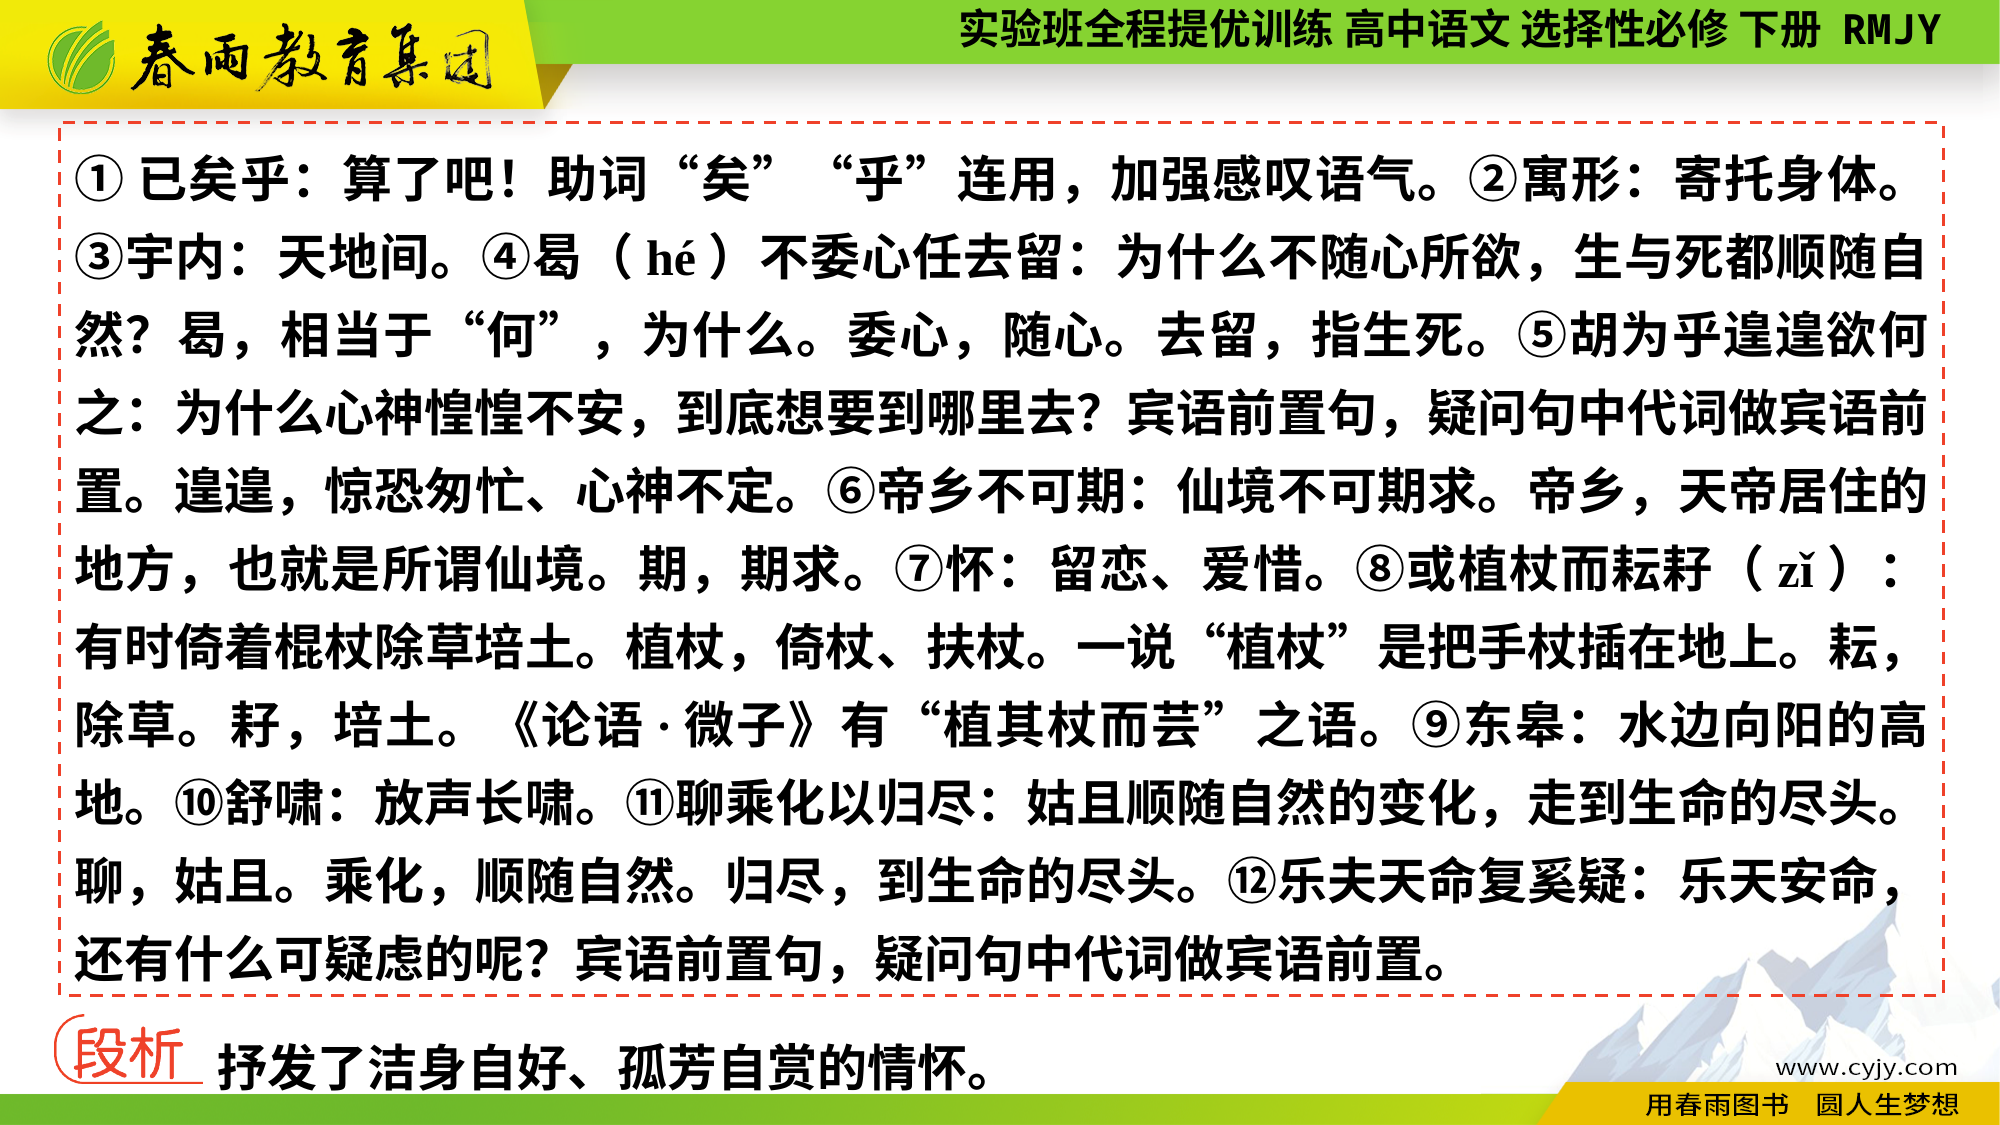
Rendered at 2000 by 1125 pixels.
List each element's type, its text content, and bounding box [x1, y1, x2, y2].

list ①已矣乎：算了吧！助词“矣”“乎”连用，加强感叹语气。②寓形：寄托身体。③宇内：天地间。④曷（hé）不委心任去留：为什么不随心所欲，生与死都顺随自然？曷，相当于“何”，为什么。委心，随心。去留，指生死。⑤胡为乎遑遑欲何之：为什么心神惶惶不安，到底想要到哪里去？宾语前置句，疑问句中代词做宾语前置。遑遑，惊恐匆忙、心神不定。⑥帝乡不可期：仙境不可期求。帝乡，天帝居住的地方，也就是所谓仙境。期，期求。⑦怀：留恋、爱惜。⑧或植杖而耘耔（zǐ）：有时倚着棍杖除草培土。植杖，倚杖、扶杖。一说“植杖”是把手杖插在地上。耘，除草。耔，培土。《论语·微子》有“植其杖而芸”之语。⑨东皋：水边向阳的高地。⑩舒啸：放声长啸。⑪聊乘化以归尽：姑且顺随自然的变化，走到生命的尽头。聊，姑且。乘化，顺随自然。归尽，到生命的尽头。⑫乐夫天命复奚疑：乐天安命，还有什么可疑虑的呢？宾语前置句，疑问句中代词做宾语前置。 [59, 122, 1944, 996]
text_box 抒发了洁身自好、孤芳自赏的情怀。 [202, 999, 1944, 1105]
picture [0, 0, 2000, 1125]
